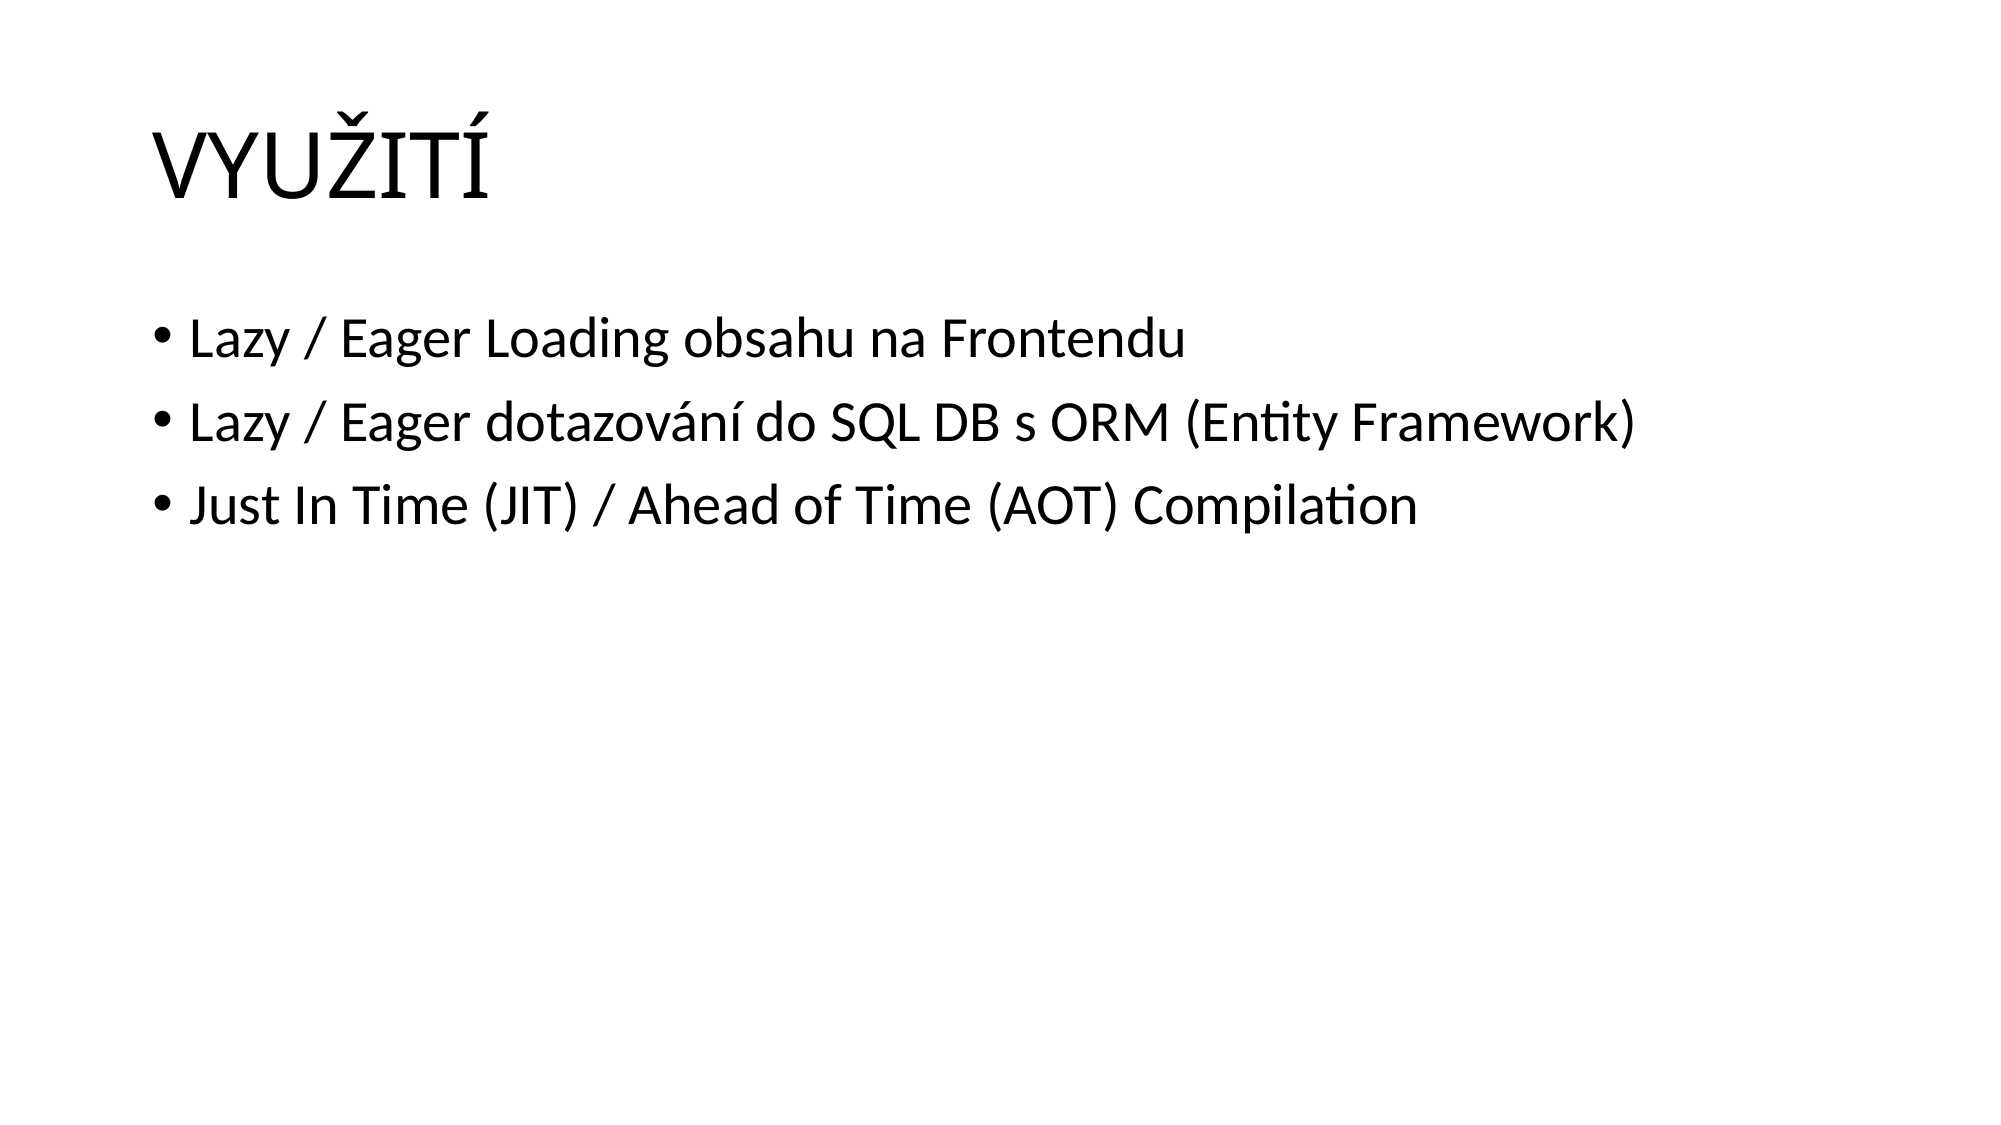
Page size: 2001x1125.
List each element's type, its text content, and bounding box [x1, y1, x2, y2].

list Lazy / Eager Loading obsahu na Frontendu Lazy / Eager dotazování do SQL DB s ORM (Entity Framework) Just In Time (JIT) / Ahead of Time (AOT) Compilation [137, 299, 1863, 1014]
title VYUŽITÍ [137, 59, 1863, 278]
